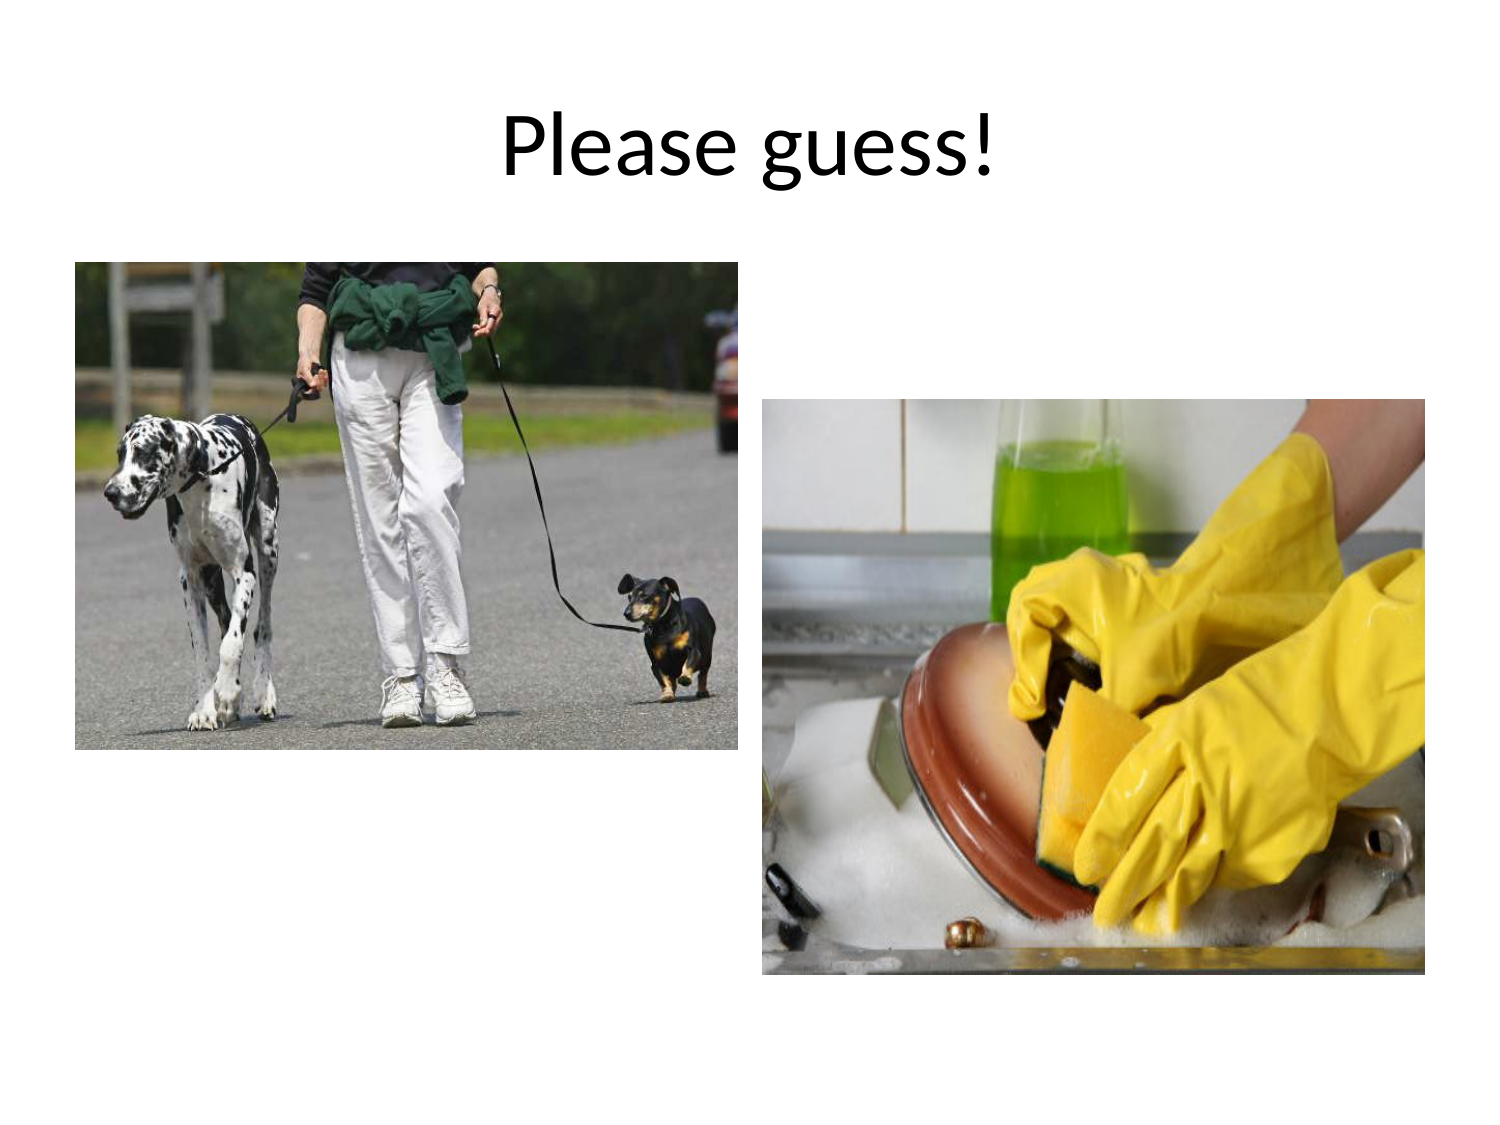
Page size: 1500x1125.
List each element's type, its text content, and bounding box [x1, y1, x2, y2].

title Please guess! [75, 45, 1425, 233]
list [74, 262, 738, 751]
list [762, 399, 1426, 976]
